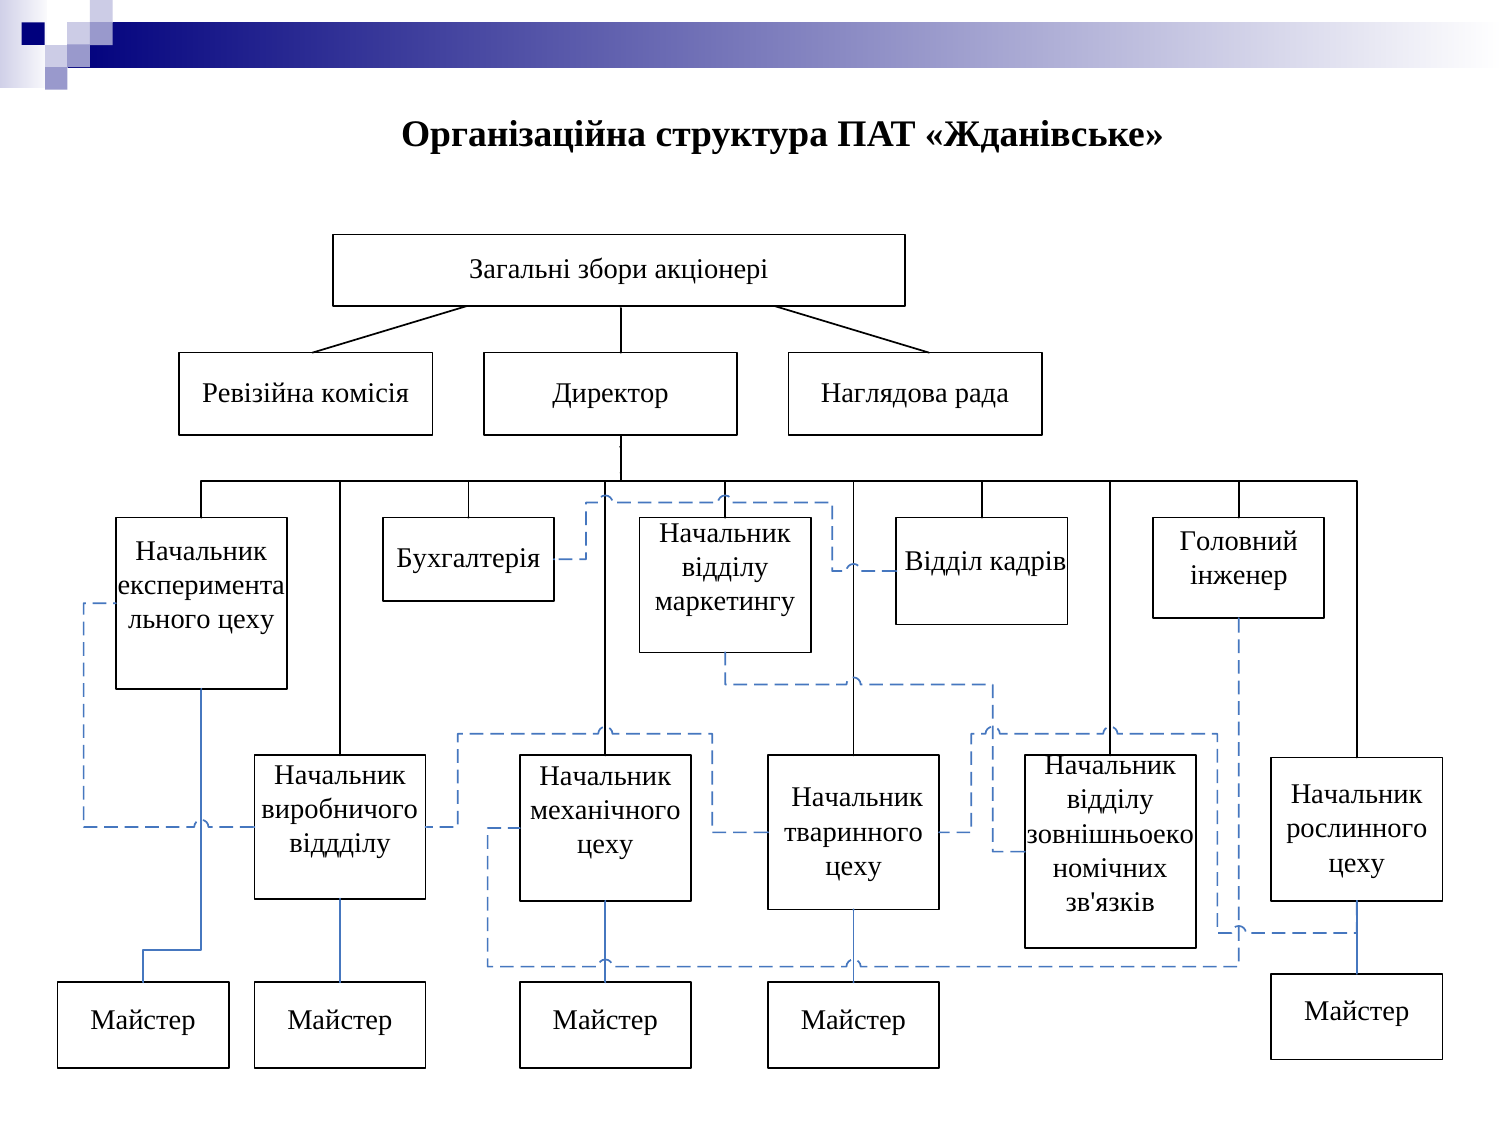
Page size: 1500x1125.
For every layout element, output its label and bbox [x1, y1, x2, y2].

text_box [52, 101, 1448, 1076]
